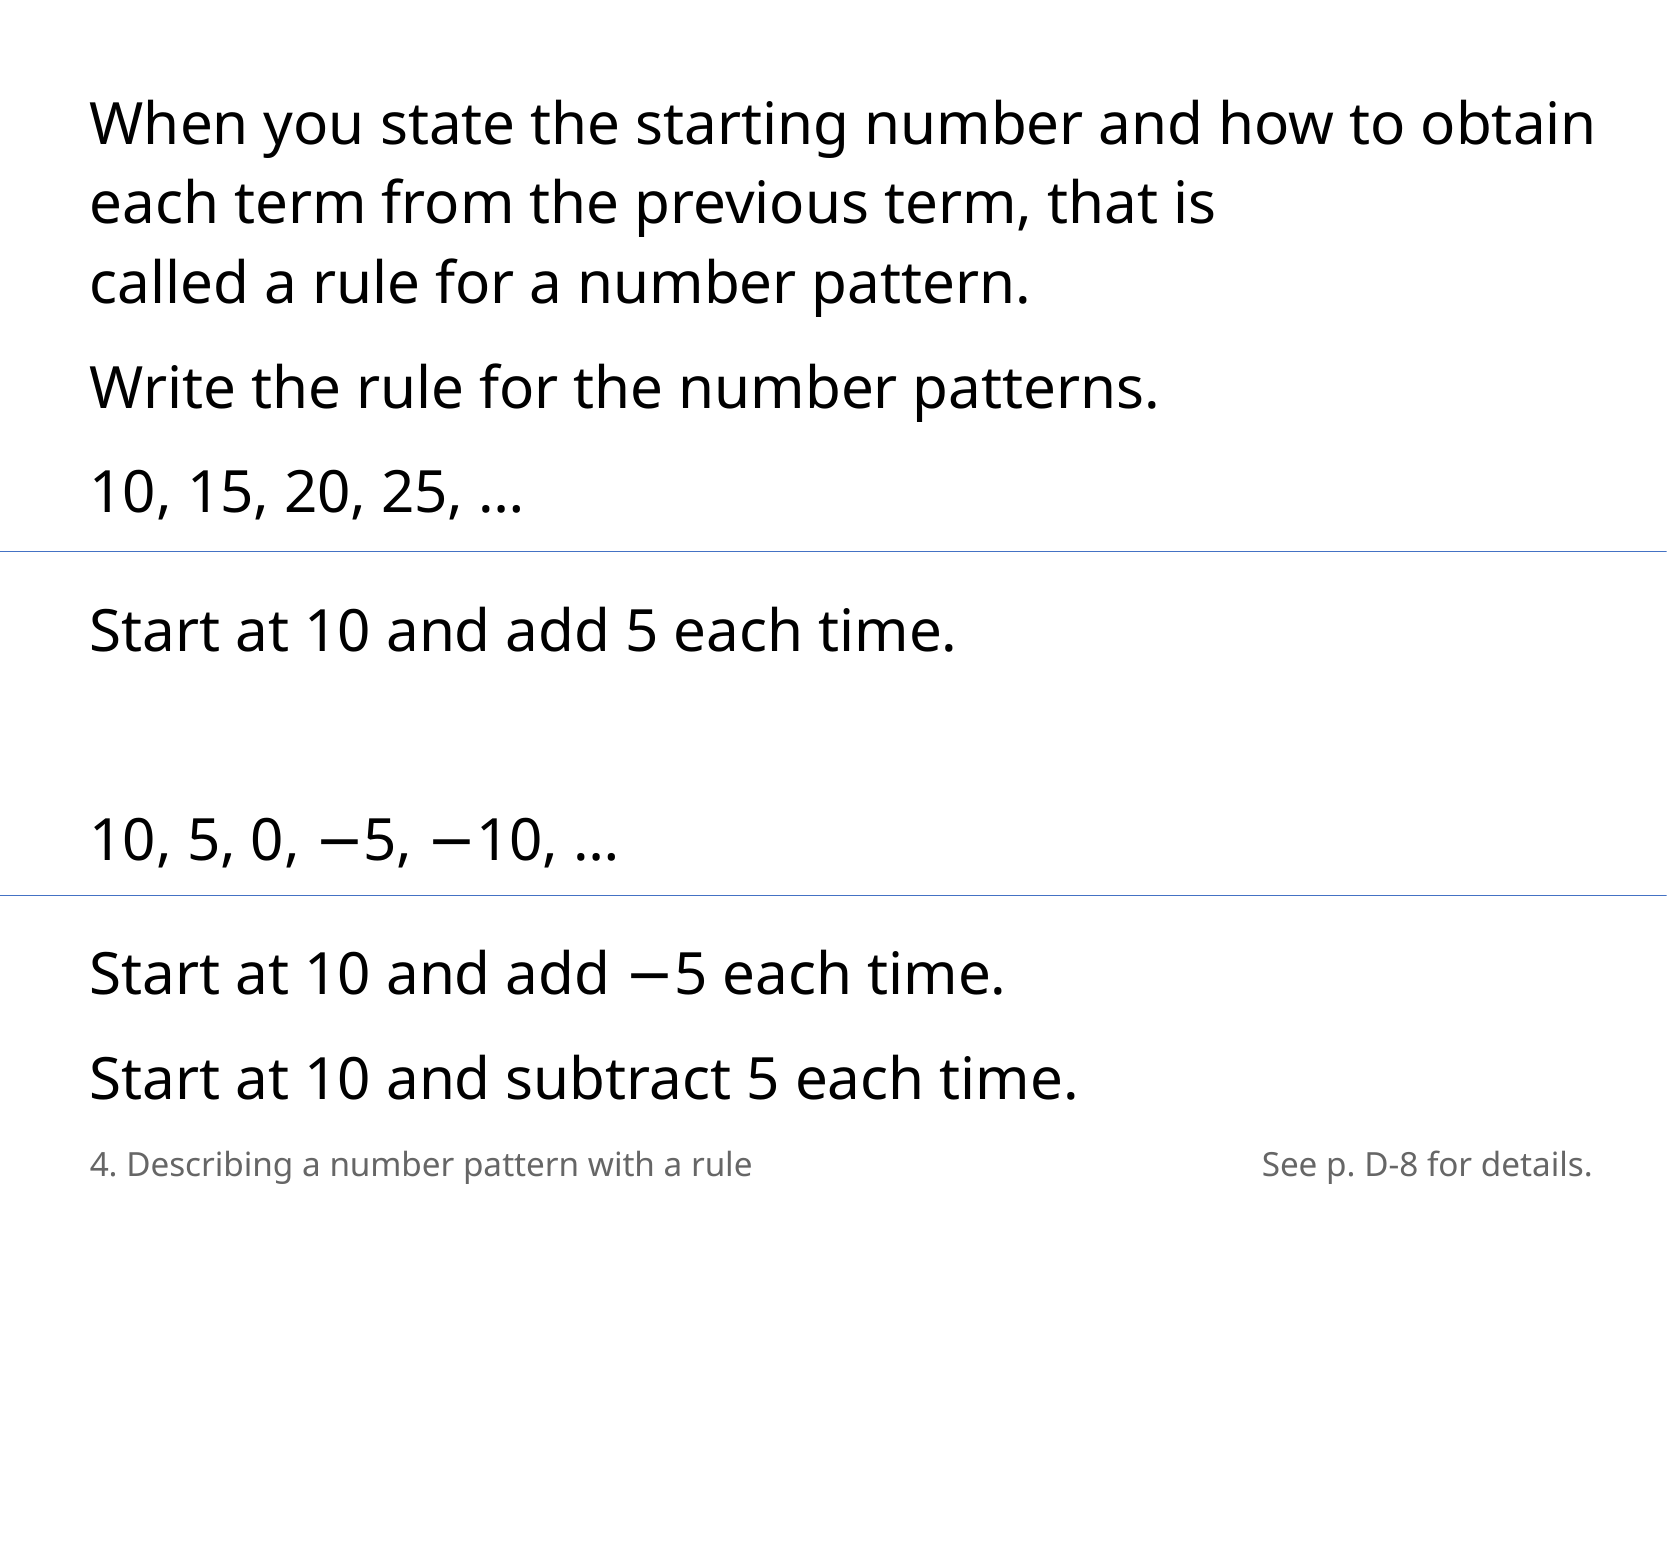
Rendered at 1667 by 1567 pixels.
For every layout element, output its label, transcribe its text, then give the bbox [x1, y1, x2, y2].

text_box See p. D-8 for details. [1051, 1135, 1608, 1190]
text_box Start at 10 and add 5 each time. 10, 5, 0, −5, −10, … [74, 575, 1304, 880]
text_box Start at 10 and add −5 each time. Start at 10 and subtract 5 each time. [74, 919, 1541, 1119]
text_box When you state the starting number and how to obtain each term from the previous term, that is ​called a rule for a number pattern. Write the rule for the number patterns. 10, 15, 20, 25, … [74, 68, 1659, 532]
text_box 4. Describing a number pattern with a rule [74, 1135, 997, 1190]
